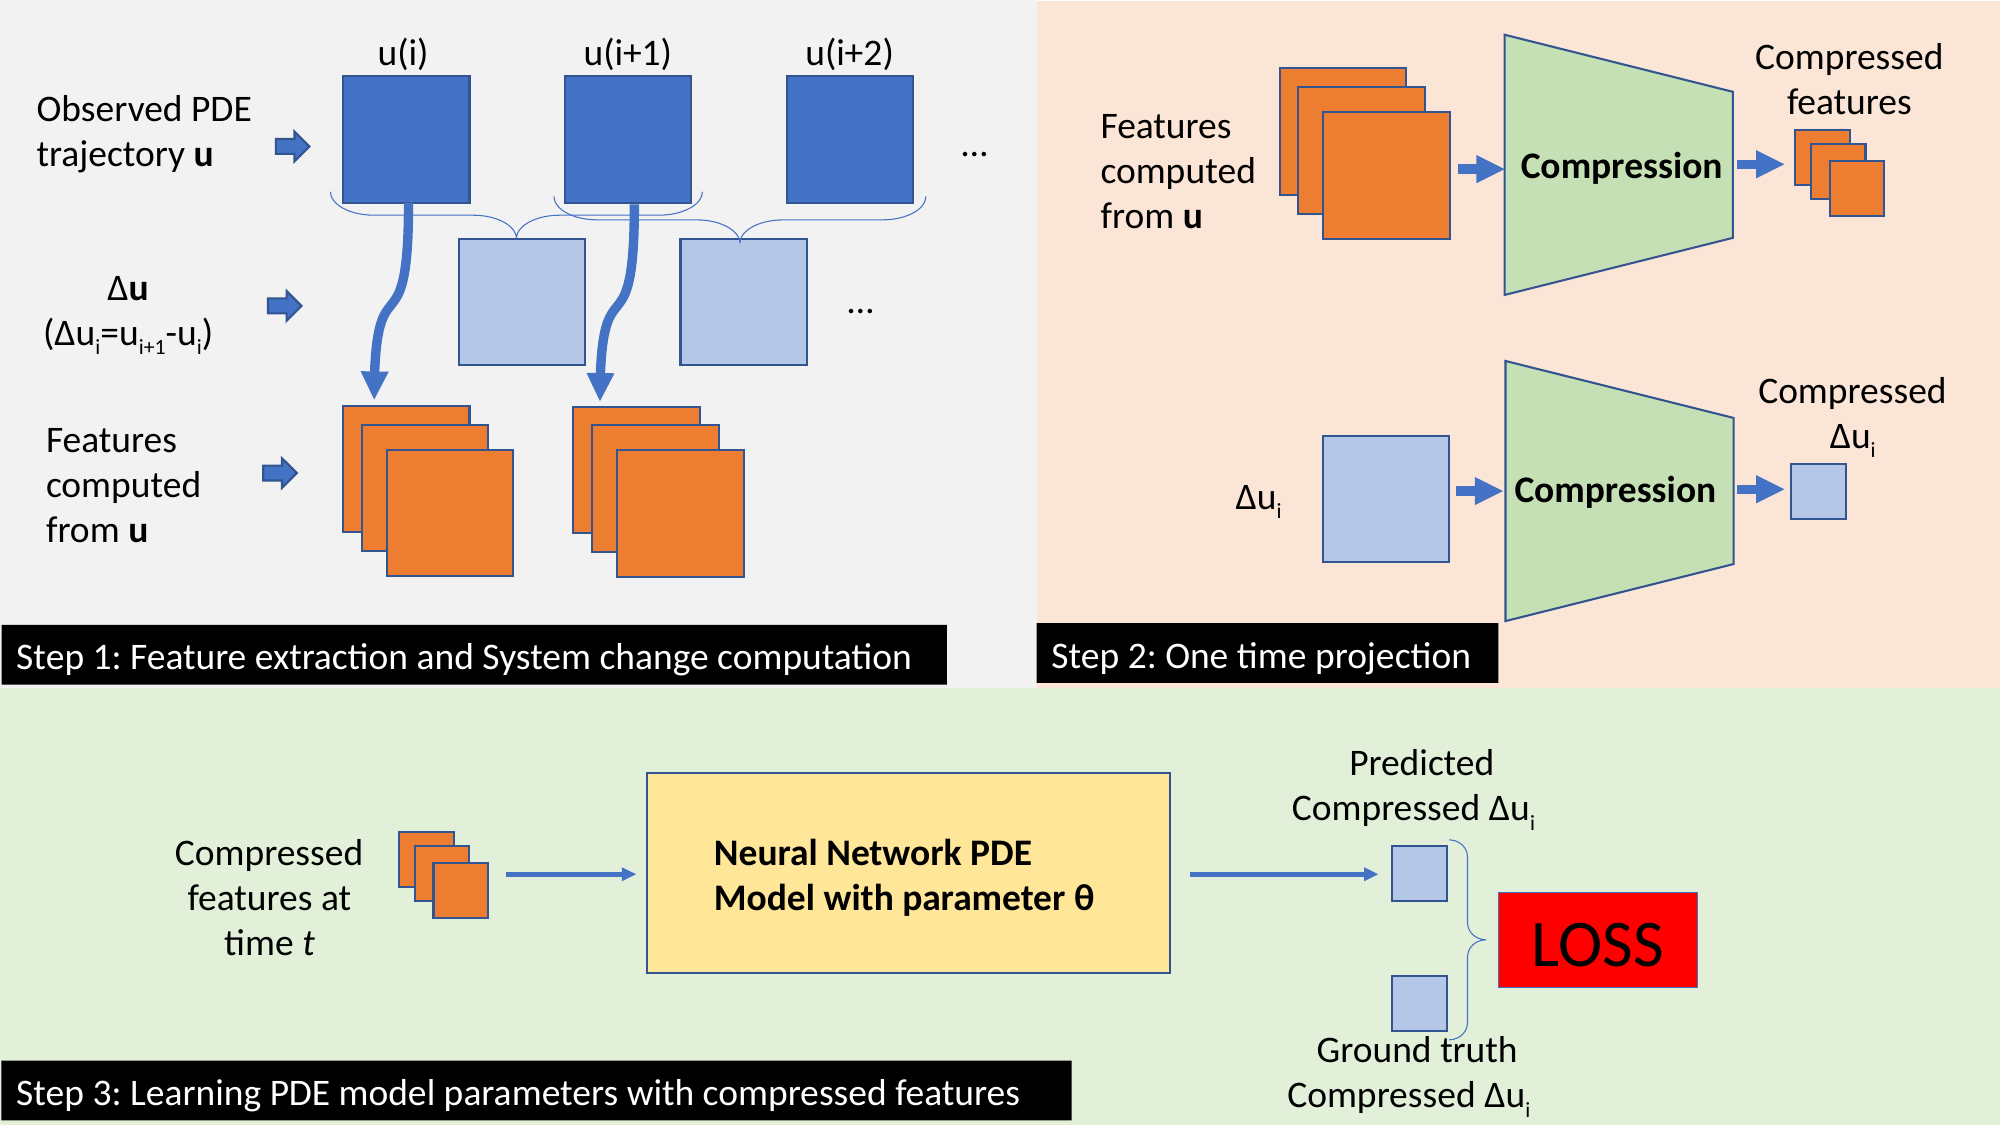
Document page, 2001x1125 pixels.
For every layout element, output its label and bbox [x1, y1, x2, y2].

text_box [0, 0, 2000, 1125]
text_box [292, 283, 490, 319]
text_box [518, 285, 716, 320]
